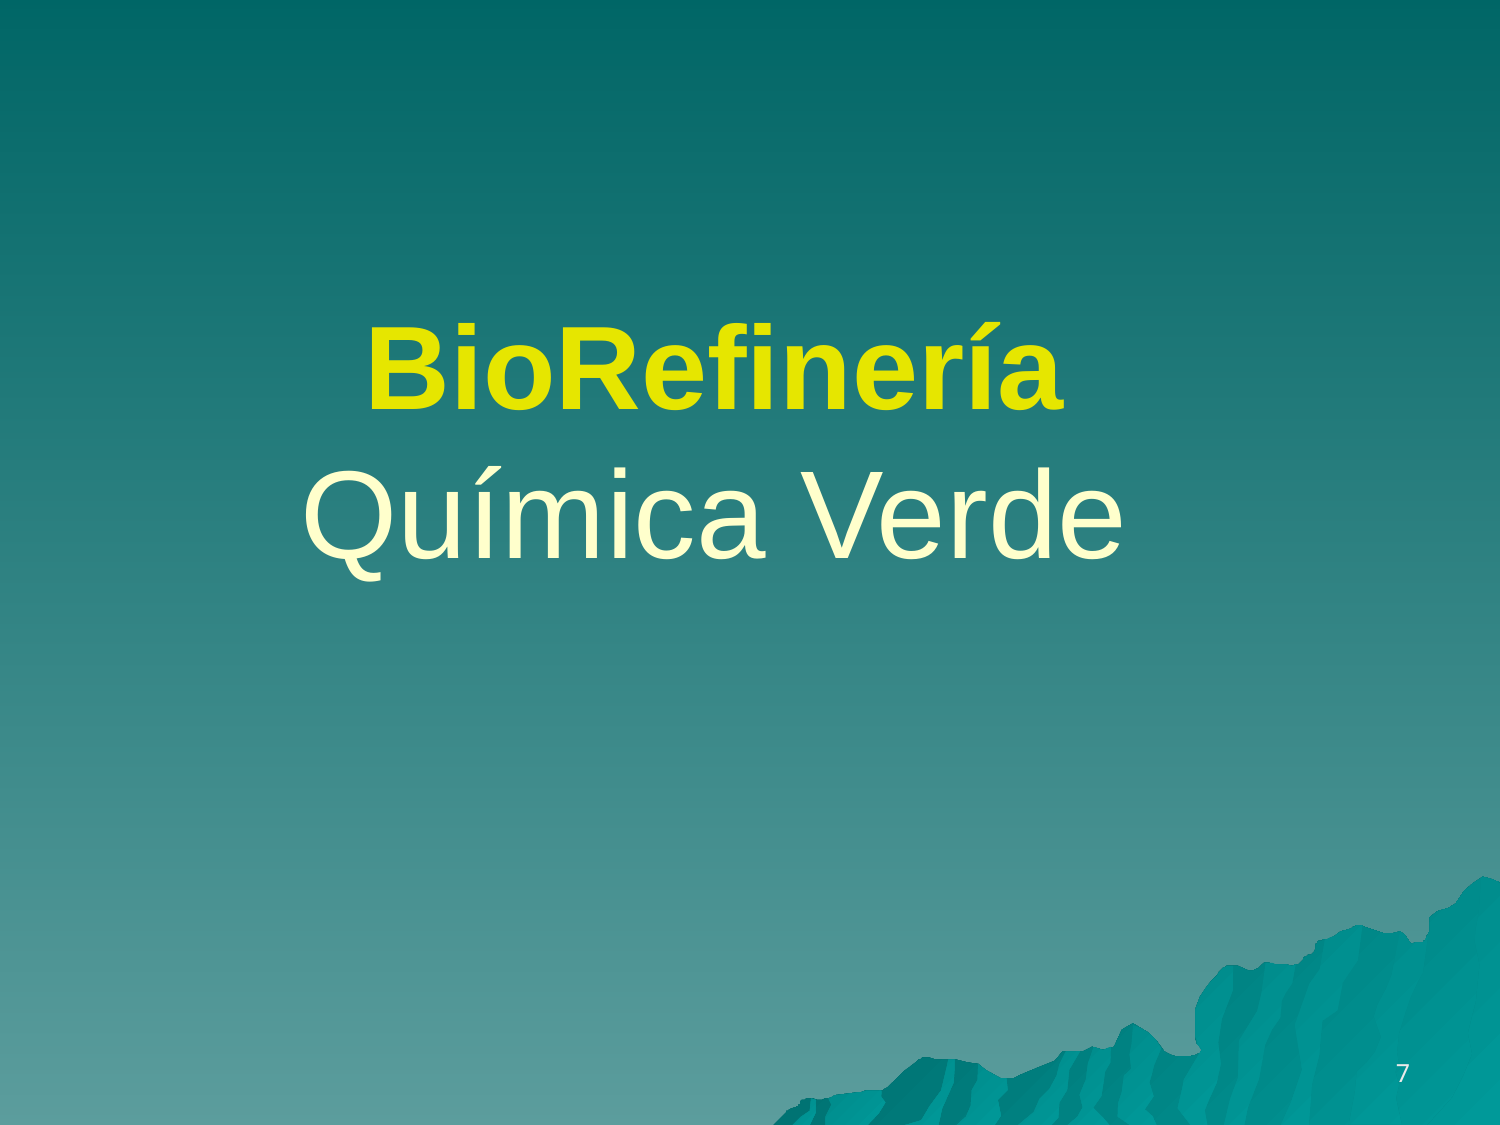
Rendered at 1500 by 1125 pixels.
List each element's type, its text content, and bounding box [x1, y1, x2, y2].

slide_number 7 [1074, 1023, 1426, 1100]
title BioRefinería Química Verde [76, 349, 1353, 592]
